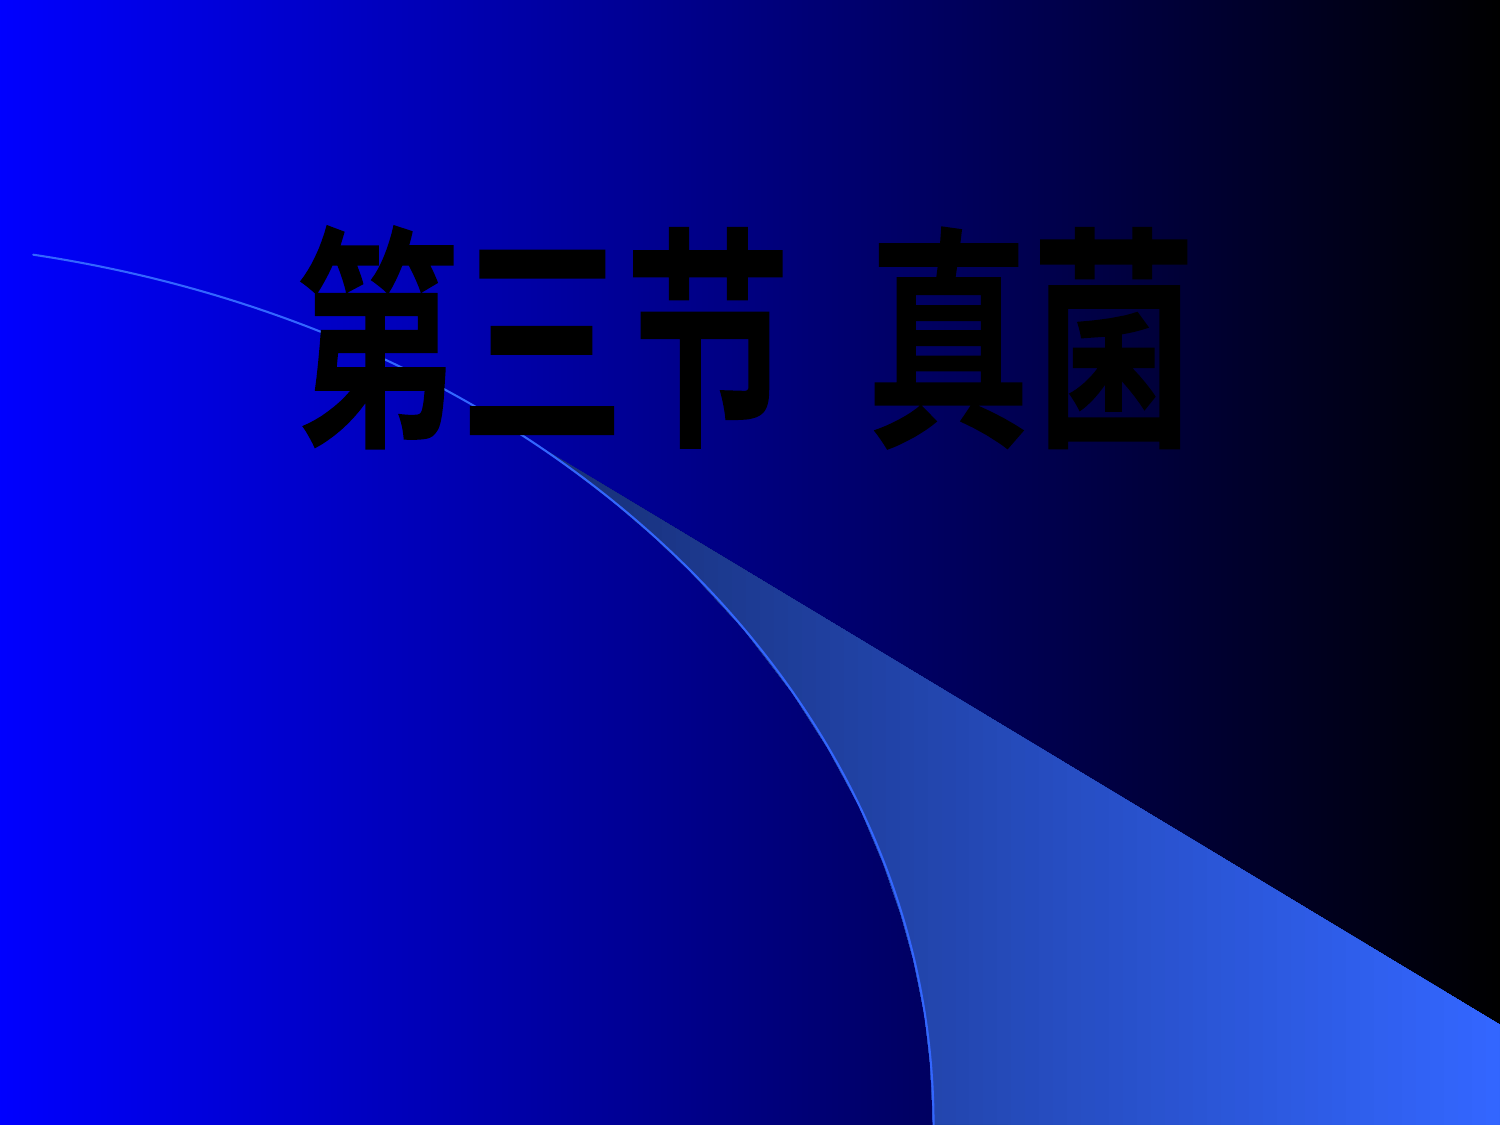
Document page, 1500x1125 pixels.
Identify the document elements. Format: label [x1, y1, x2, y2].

title [37, 200, 1313, 350]
subtitle [112, 462, 1163, 750]
